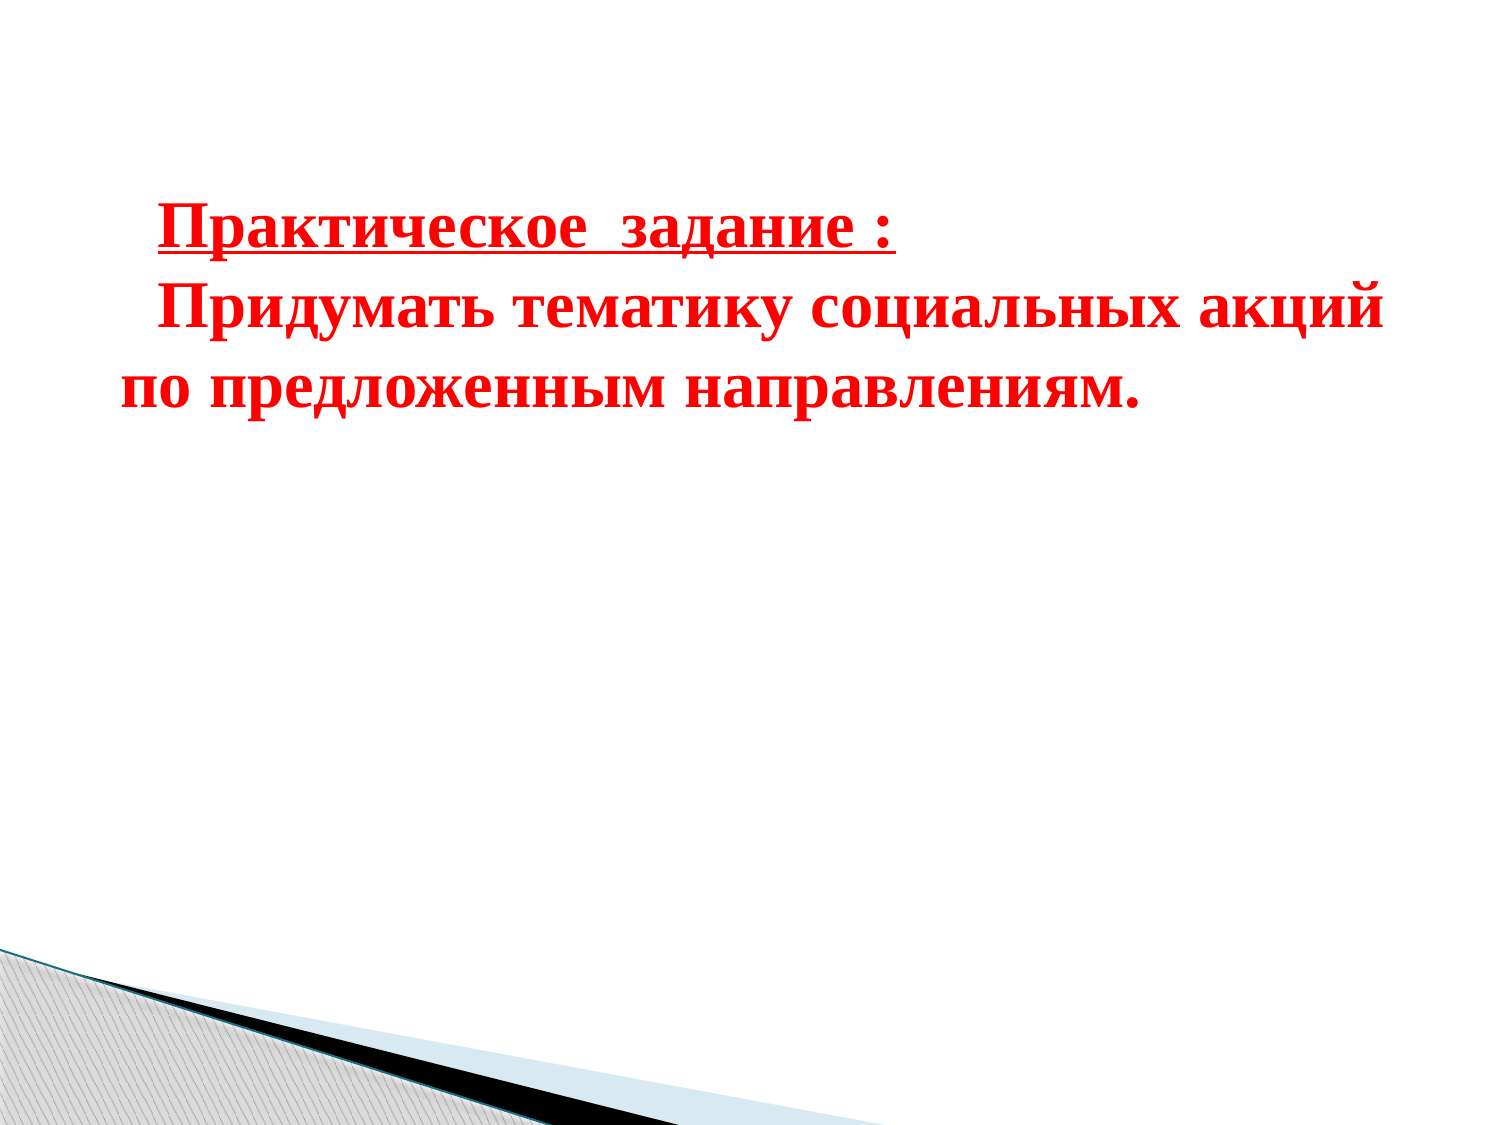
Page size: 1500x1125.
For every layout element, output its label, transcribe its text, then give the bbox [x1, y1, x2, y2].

text_box Практическое задание : Придумать тематику социальных акций по предложенным направлениям. [105, 172, 1407, 428]
